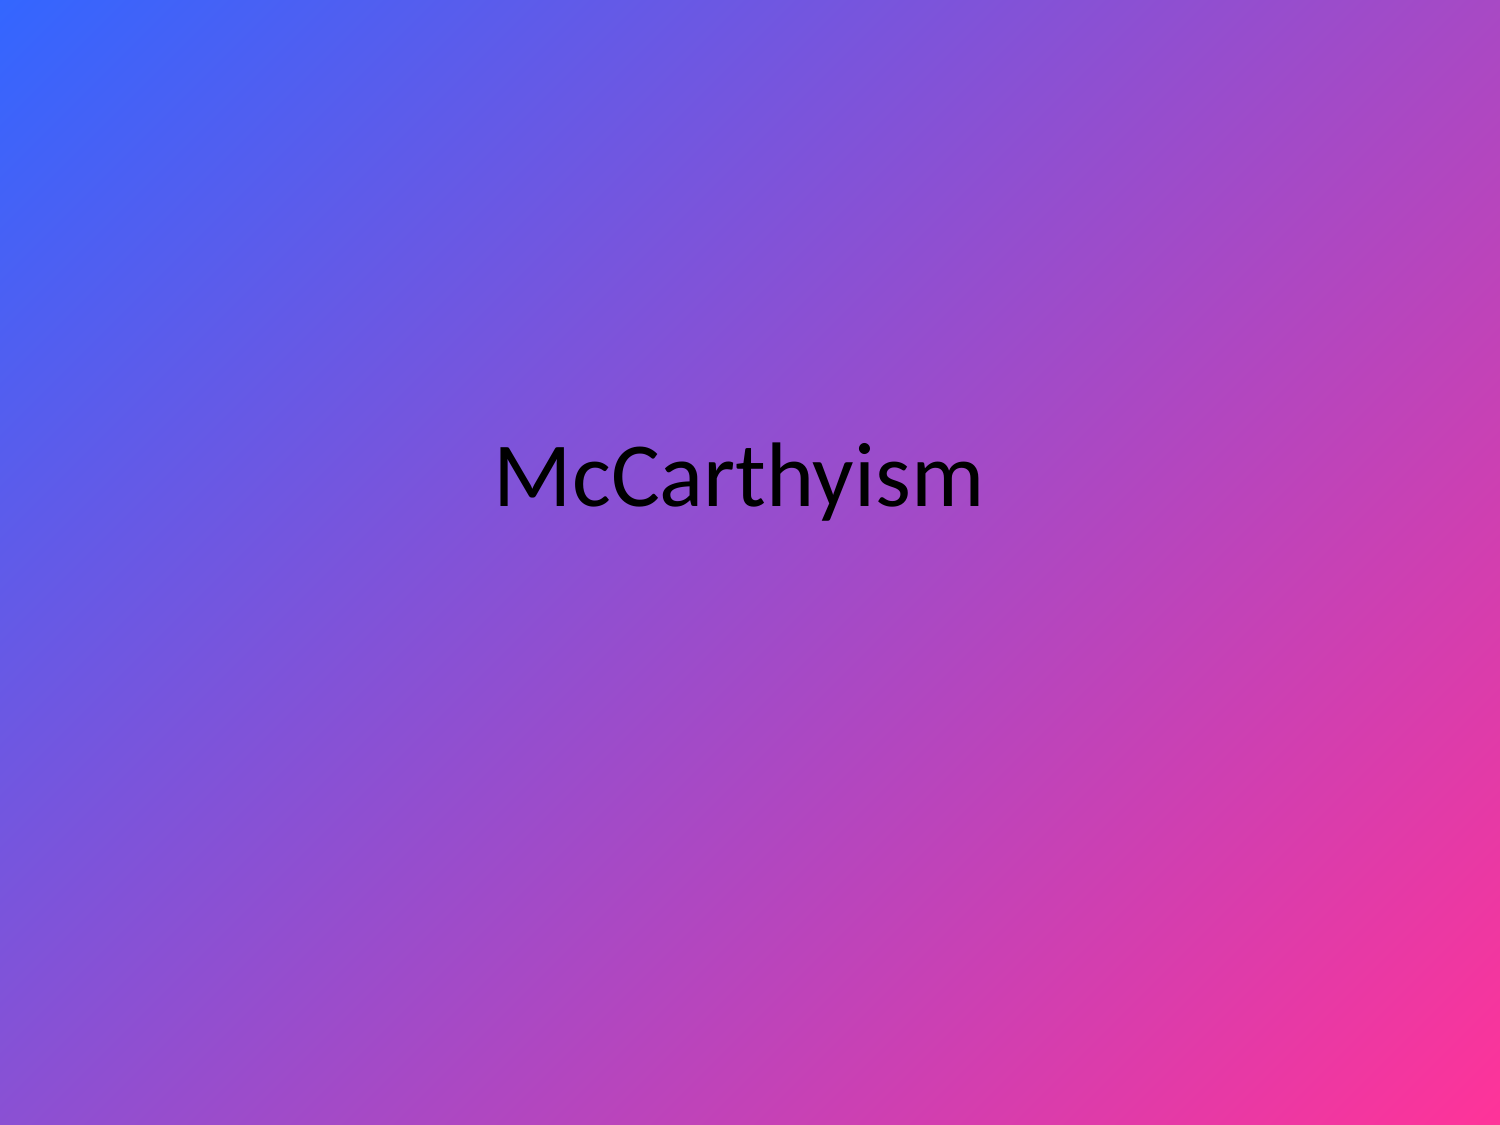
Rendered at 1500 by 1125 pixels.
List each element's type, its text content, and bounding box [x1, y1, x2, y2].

title McCarthyism [112, 349, 1388, 591]
